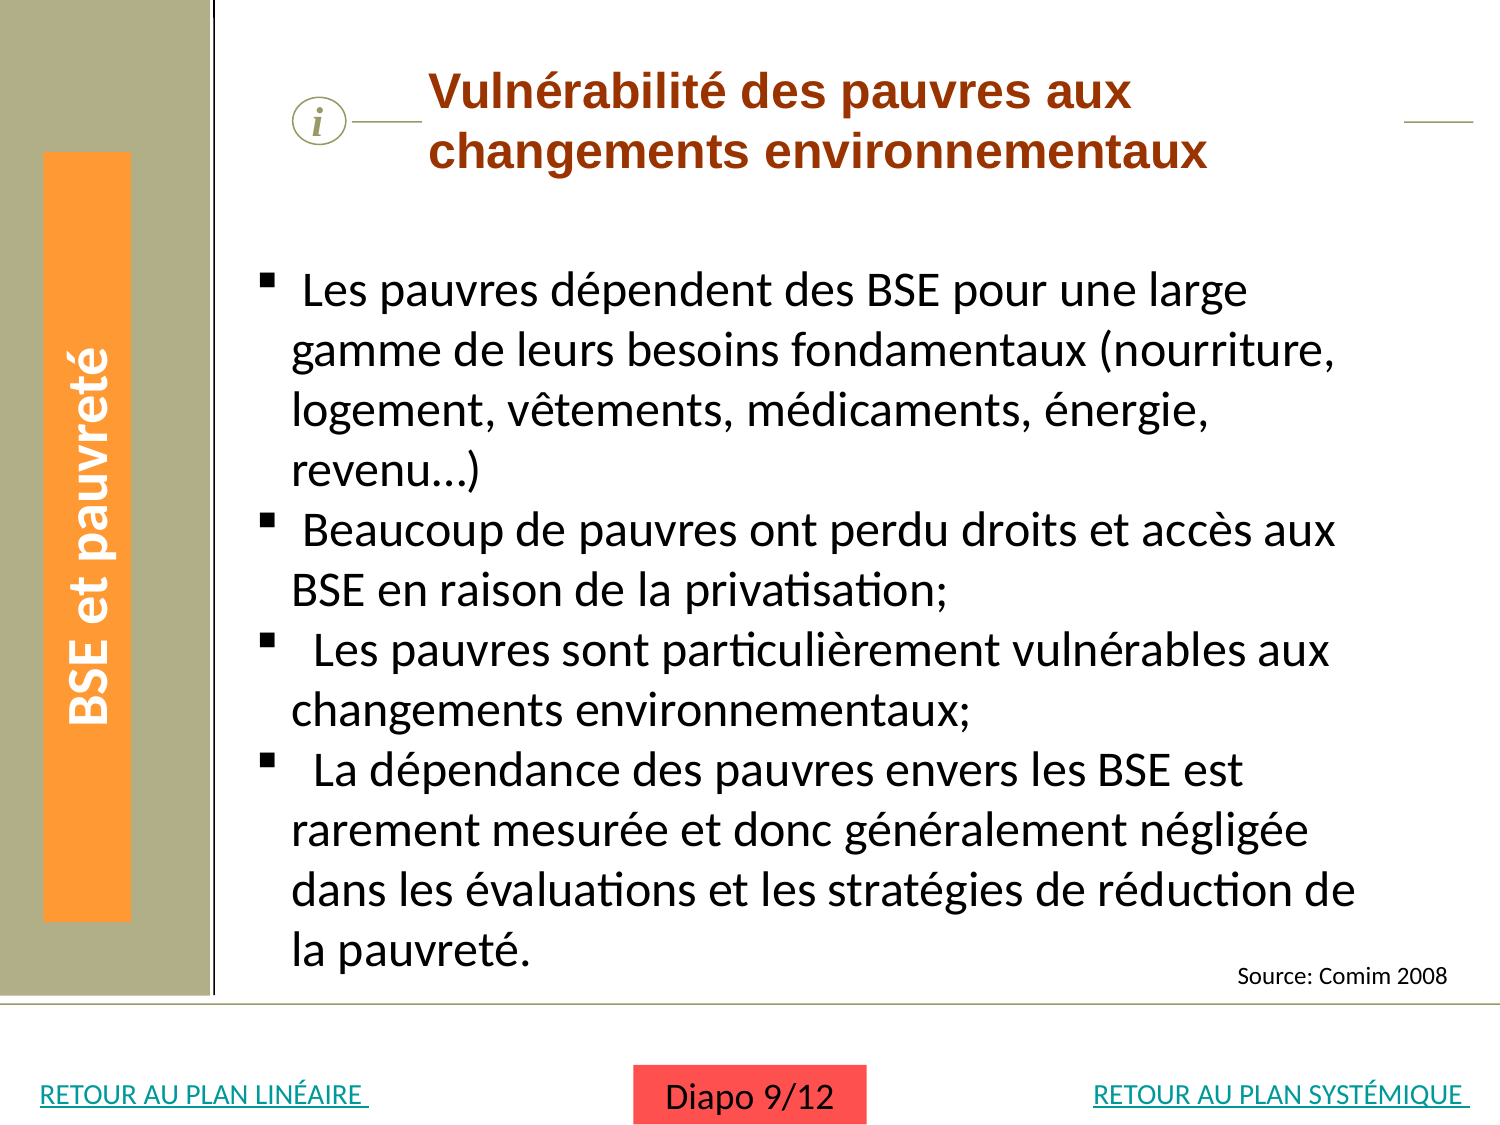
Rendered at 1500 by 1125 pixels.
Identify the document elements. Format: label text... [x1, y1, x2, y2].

text_box Diapo 9/12 [633, 1064, 867, 1125]
text_box Vulnérabilité des pauvres aux changements environnementaux [422, 52, 1404, 123]
text_box BSE et pauvreté [43, 152, 131, 923]
text_box RETOUR AU PLAN SYSTÉMIQUE [819, 1063, 1482, 1122]
text_box [0, 0, 210, 996]
text_box i [305, 88, 365, 160]
text_box Source: Comim 2008 [1222, 940, 1500, 1000]
text_box RETOUR AU PLAN LINÉAIRE [27, 1063, 623, 1122]
text_box Les pauvres dépendent des BSE pour une large gamme de leurs besoins fondamentaux (nourriture, logement, vêtements, médicaments, énergie, revenu…) Beaucoup de pauvres ont perdu droits et accès aux BSE en raison de la privatisation; Les pauvres sont particulièrement vulnérables aux changements environnementaux; La dépendance des pauvres envers les BSE est rarement mesurée et donc généralement négligée dans les évaluations et les stratégies de réduction de la pauvreté. [241, 248, 1397, 984]
text_box [292, 101, 305, 141]
